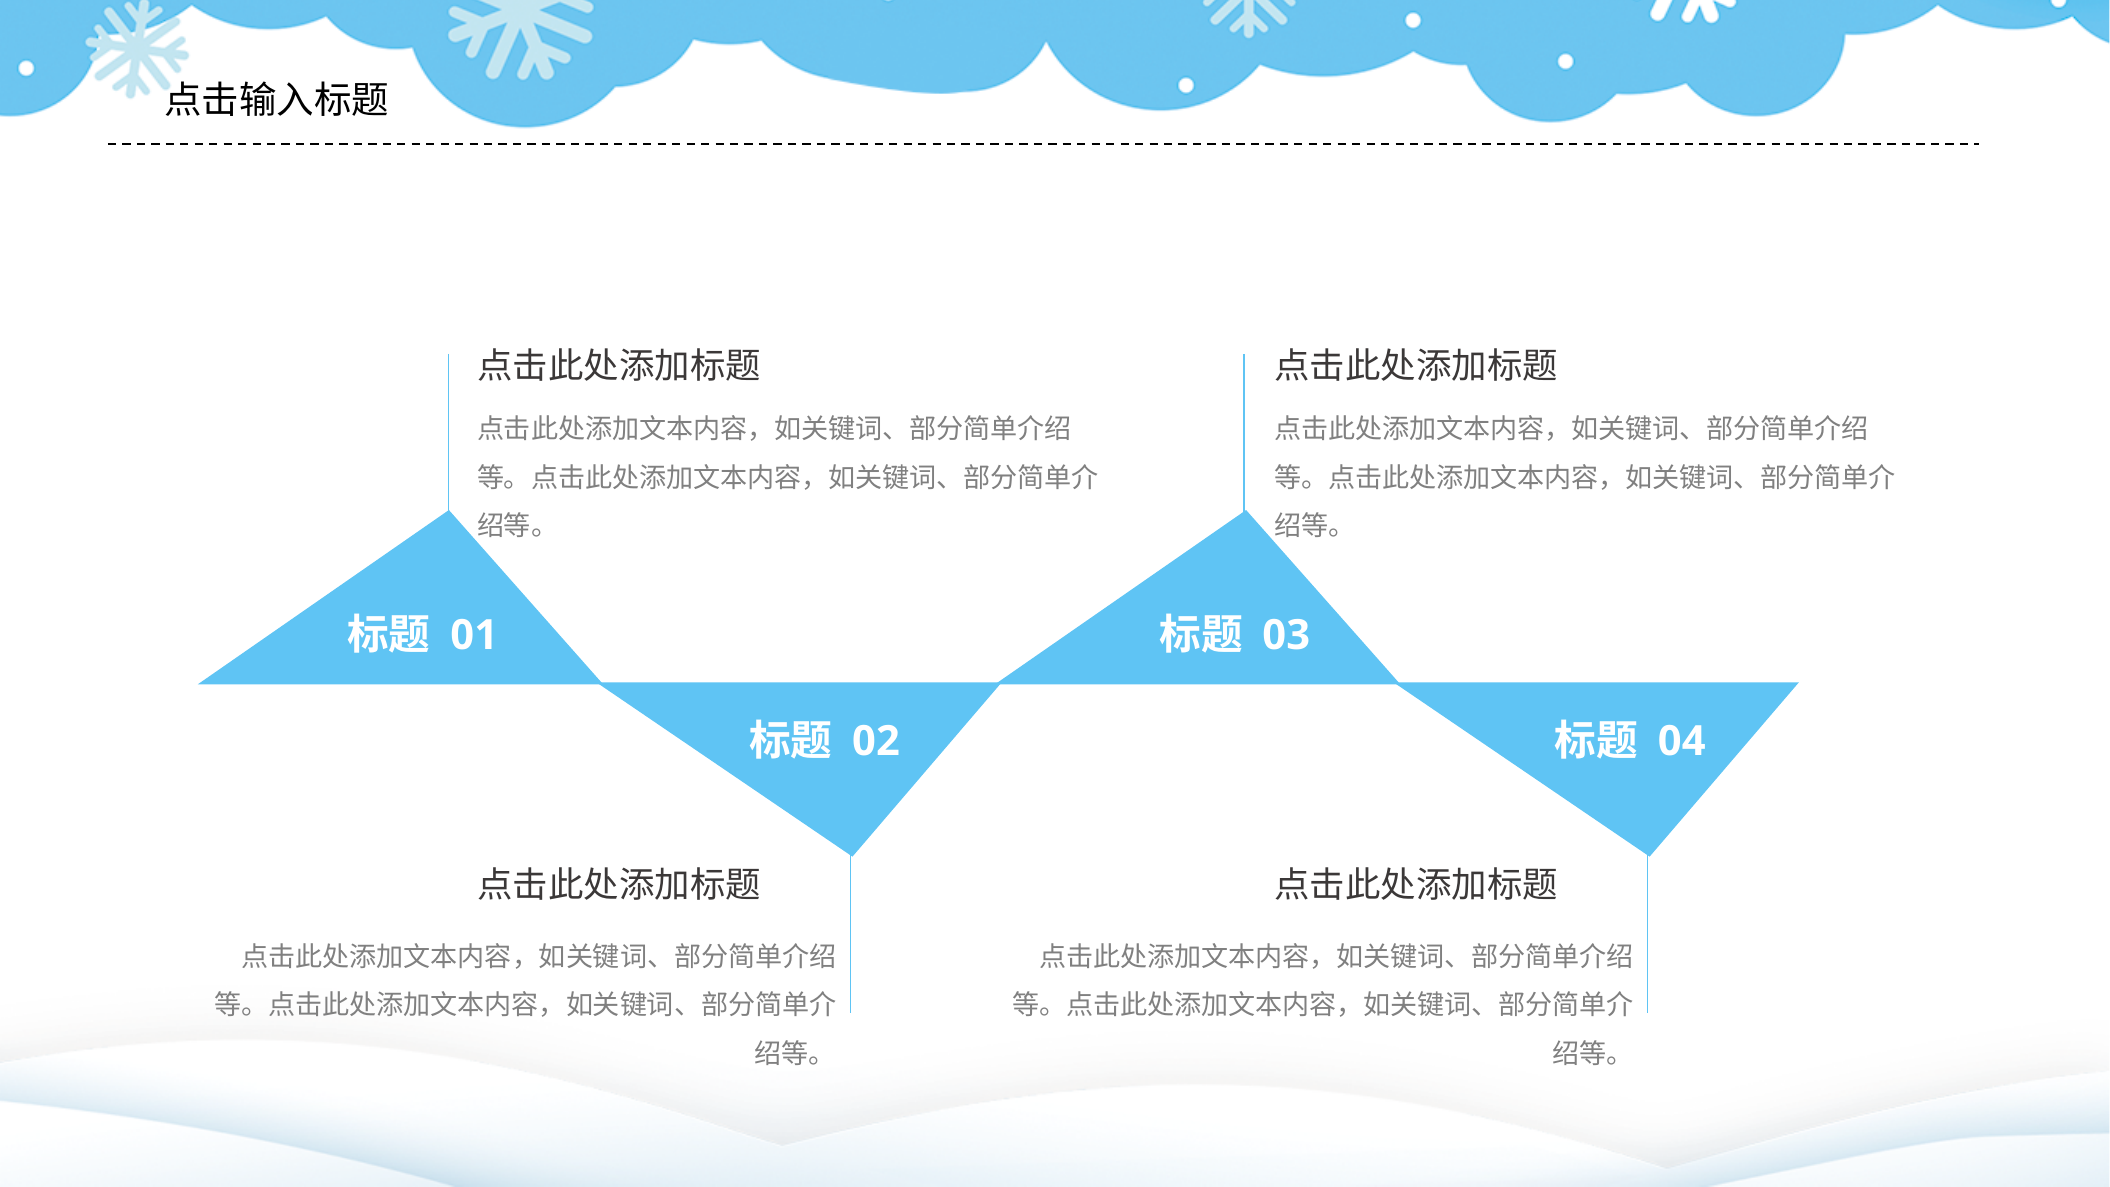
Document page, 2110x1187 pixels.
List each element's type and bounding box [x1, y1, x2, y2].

text_box [177, 335, 1933, 1024]
text_box [0, 0, 2110, 1187]
